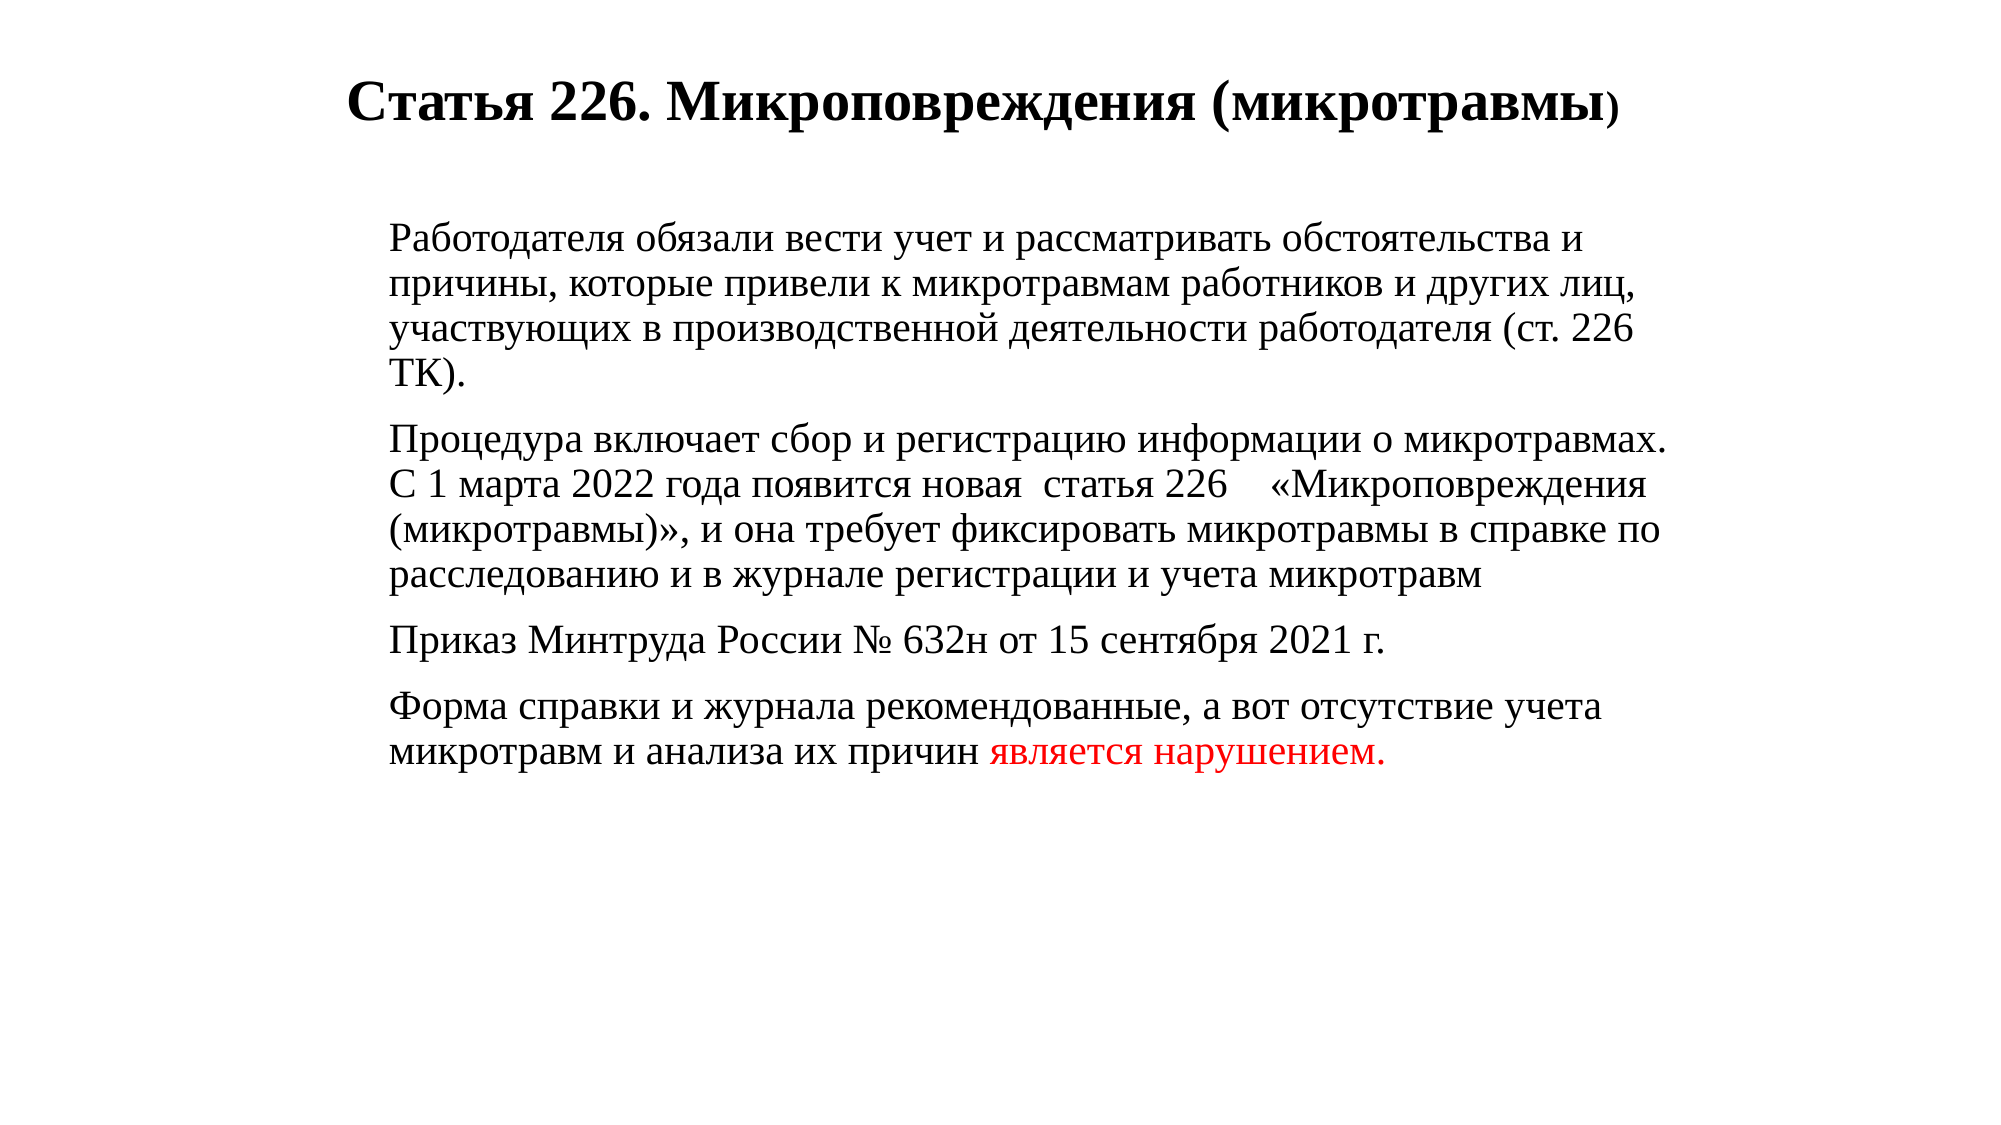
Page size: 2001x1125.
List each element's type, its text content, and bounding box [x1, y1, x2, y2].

title Статья 226. Микроповреждения (микротравмы) [331, 54, 1726, 149]
list Работодателя обязали вести учет и рассматривать обстоятельства и причины, которые привели к микротравмам работников и других лиц, участвующих в производственной деятельности работодателя (ст. 226 ТК). Процедура включает сбор и регистрацию информации о микротравмах. С 1 марта 2022 года появится новая статья 226 «Микроповреждения (микротравмы)», и она требует фиксировать микротравмы в справке по расследованию и в журнале регистрации и учета микротравм Приказ Минтруда России № 632н от 15 сентября 2021 г. Форма справки и журнала рекомендованные, а вот отсутствие учета микротравм и анализа их причин является нарушением. [373, 208, 1686, 941]
